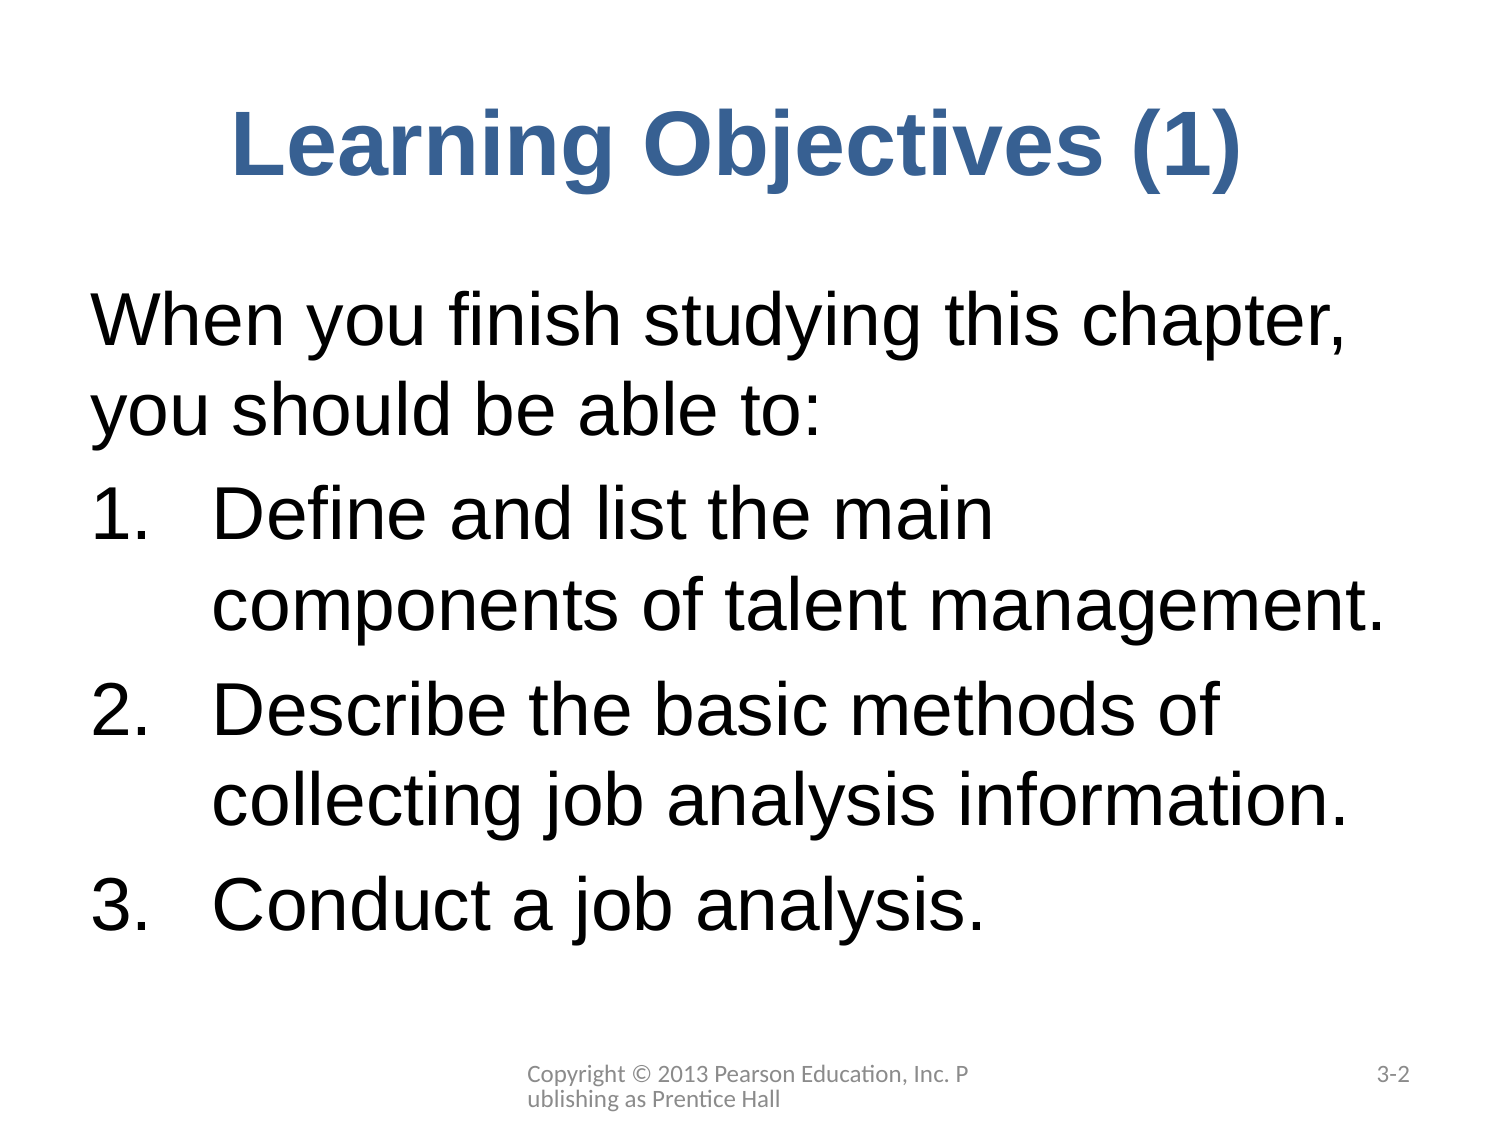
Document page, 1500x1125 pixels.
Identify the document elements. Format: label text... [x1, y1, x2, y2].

title Learning Objectives (1) [75, 45, 1425, 233]
list When you finish studying this chapter, you should be able to: Define and list the main components of talent management. Describe the basic methods of collecting job analysis information. Conduct a job analysis. [75, 262, 1425, 1005]
footer Copyright © 2013 Pearson Education, Inc. Publishing as Prentice Hall [512, 1042, 988, 1103]
slide_number 3-2 [1074, 1042, 1425, 1103]
